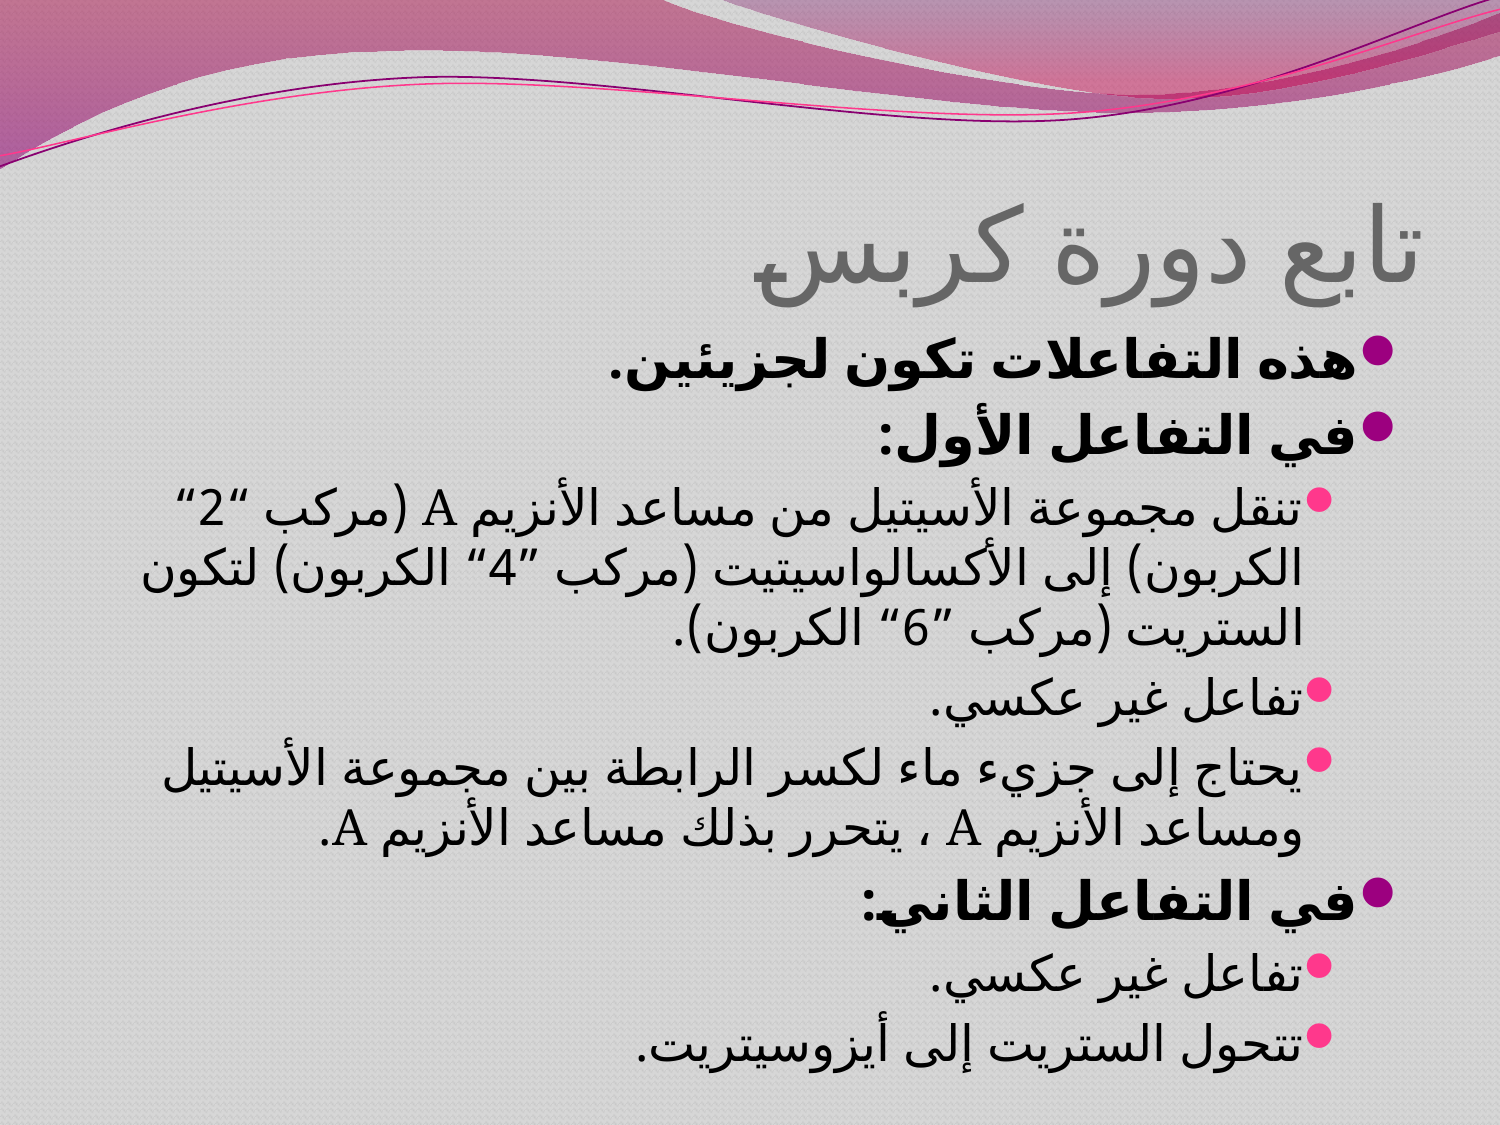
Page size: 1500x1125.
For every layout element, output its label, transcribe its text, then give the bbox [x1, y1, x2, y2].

title تابع دورة كربس [75, 115, 1425, 303]
list هذه التفاعلات تكون لجزيئين. في التفاعل الأول: تنقل مجموعة الأسيتيل من مساعد الأنزيم A (مركب “2“ الكربون) إلى الأكسالواسيتيت (مركب ”4“ الكربون) لتكون الستريت (مركب ”6“ الكربون). تفاعل غير عكسي. يحتاج إلى جزيء ماء لكسر الرابطة بين مجموعة الأسيتيل ومساعد الأنزيم A ، يتحرر بذلك مساعد الأنزيم A. في التفاعل الثاني: تفاعل غير عكسي. تتحول الستريت إلى أيزوسيتريت. [75, 317, 1425, 1038]
